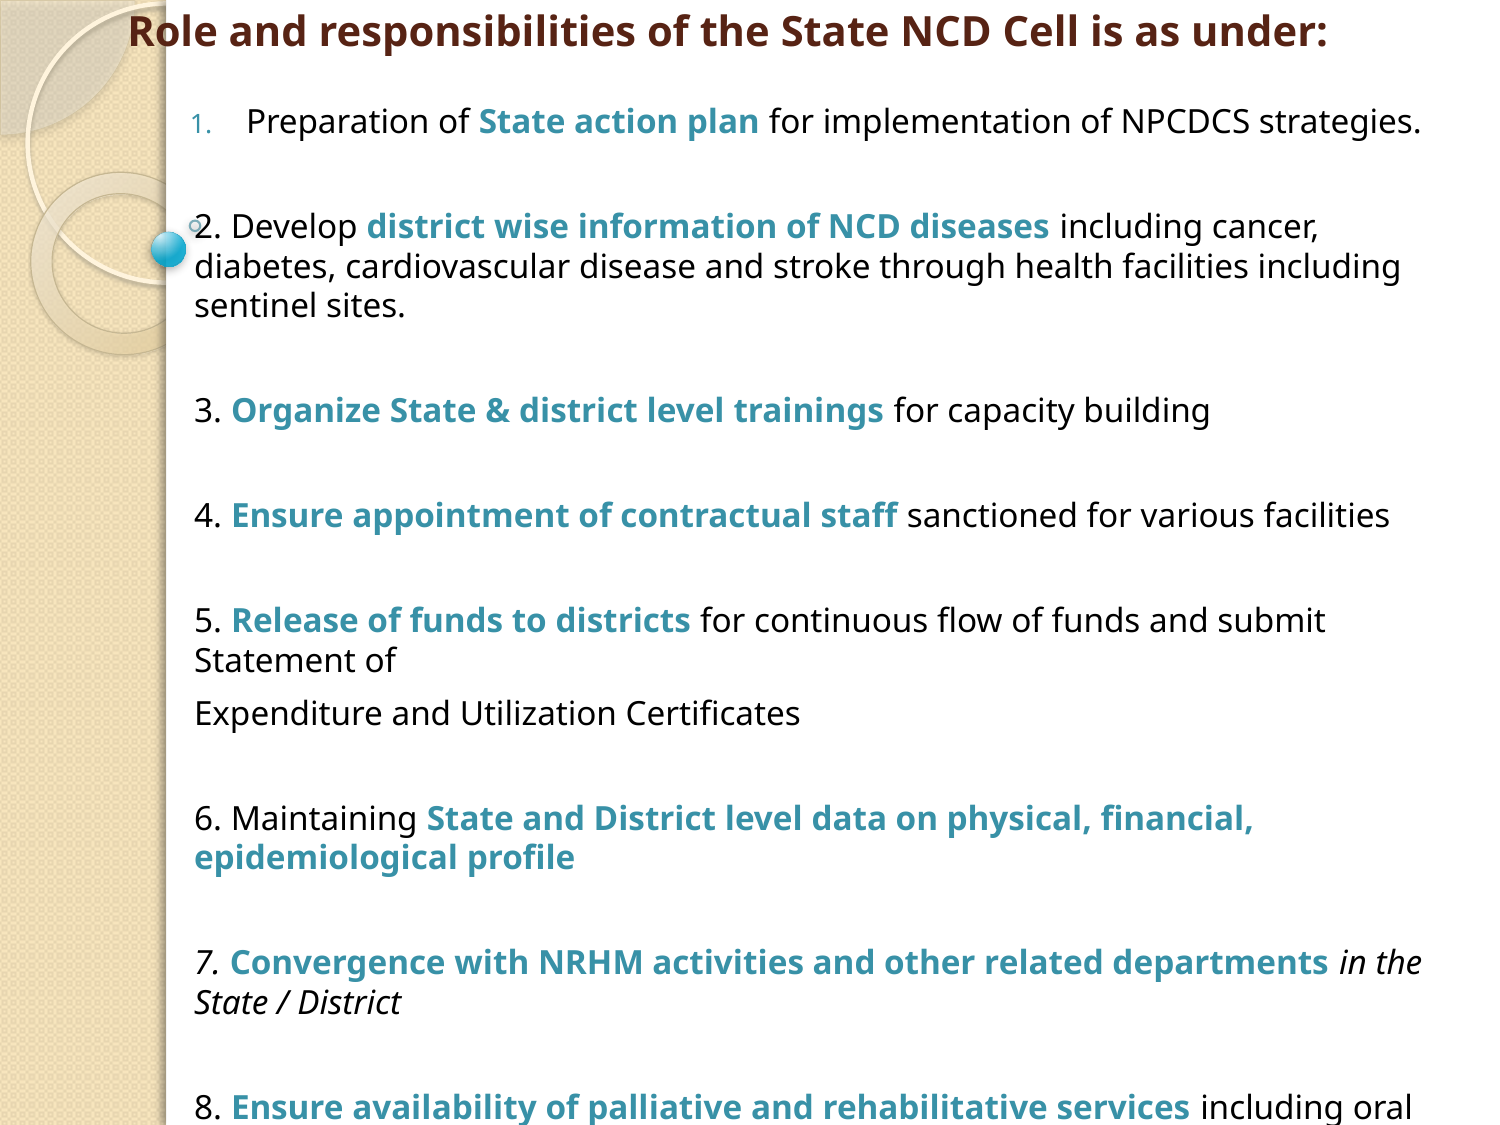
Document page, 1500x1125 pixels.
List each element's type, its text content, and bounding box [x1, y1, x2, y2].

subtitle Preparation of State action plan for implementation of NPCDCS strategies. 2. Develop district wise information of NCD diseases including cancer, diabetes, cardiovascular disease and stroke through health facilities including sentinel sites. 3. Organize State & district level trainings for capacity building 4. Ensure appointment of contractual staff sanctioned for various facilities 5. Release of funds to districts for continuous flow of funds and submit Statement of Expenditure and Utilization Certificates 6. Maintaining State and District level data on physical, financial, epidemiological profile 7. Convergence with NRHM activities and other related departments in the State / District 8. Ensure availability of palliative and rehabilitative services including oral morphine [174, 99, 1463, 1075]
title Role and responsibilities of the State NCD Cell is as under: [112, 37, 1388, 113]
